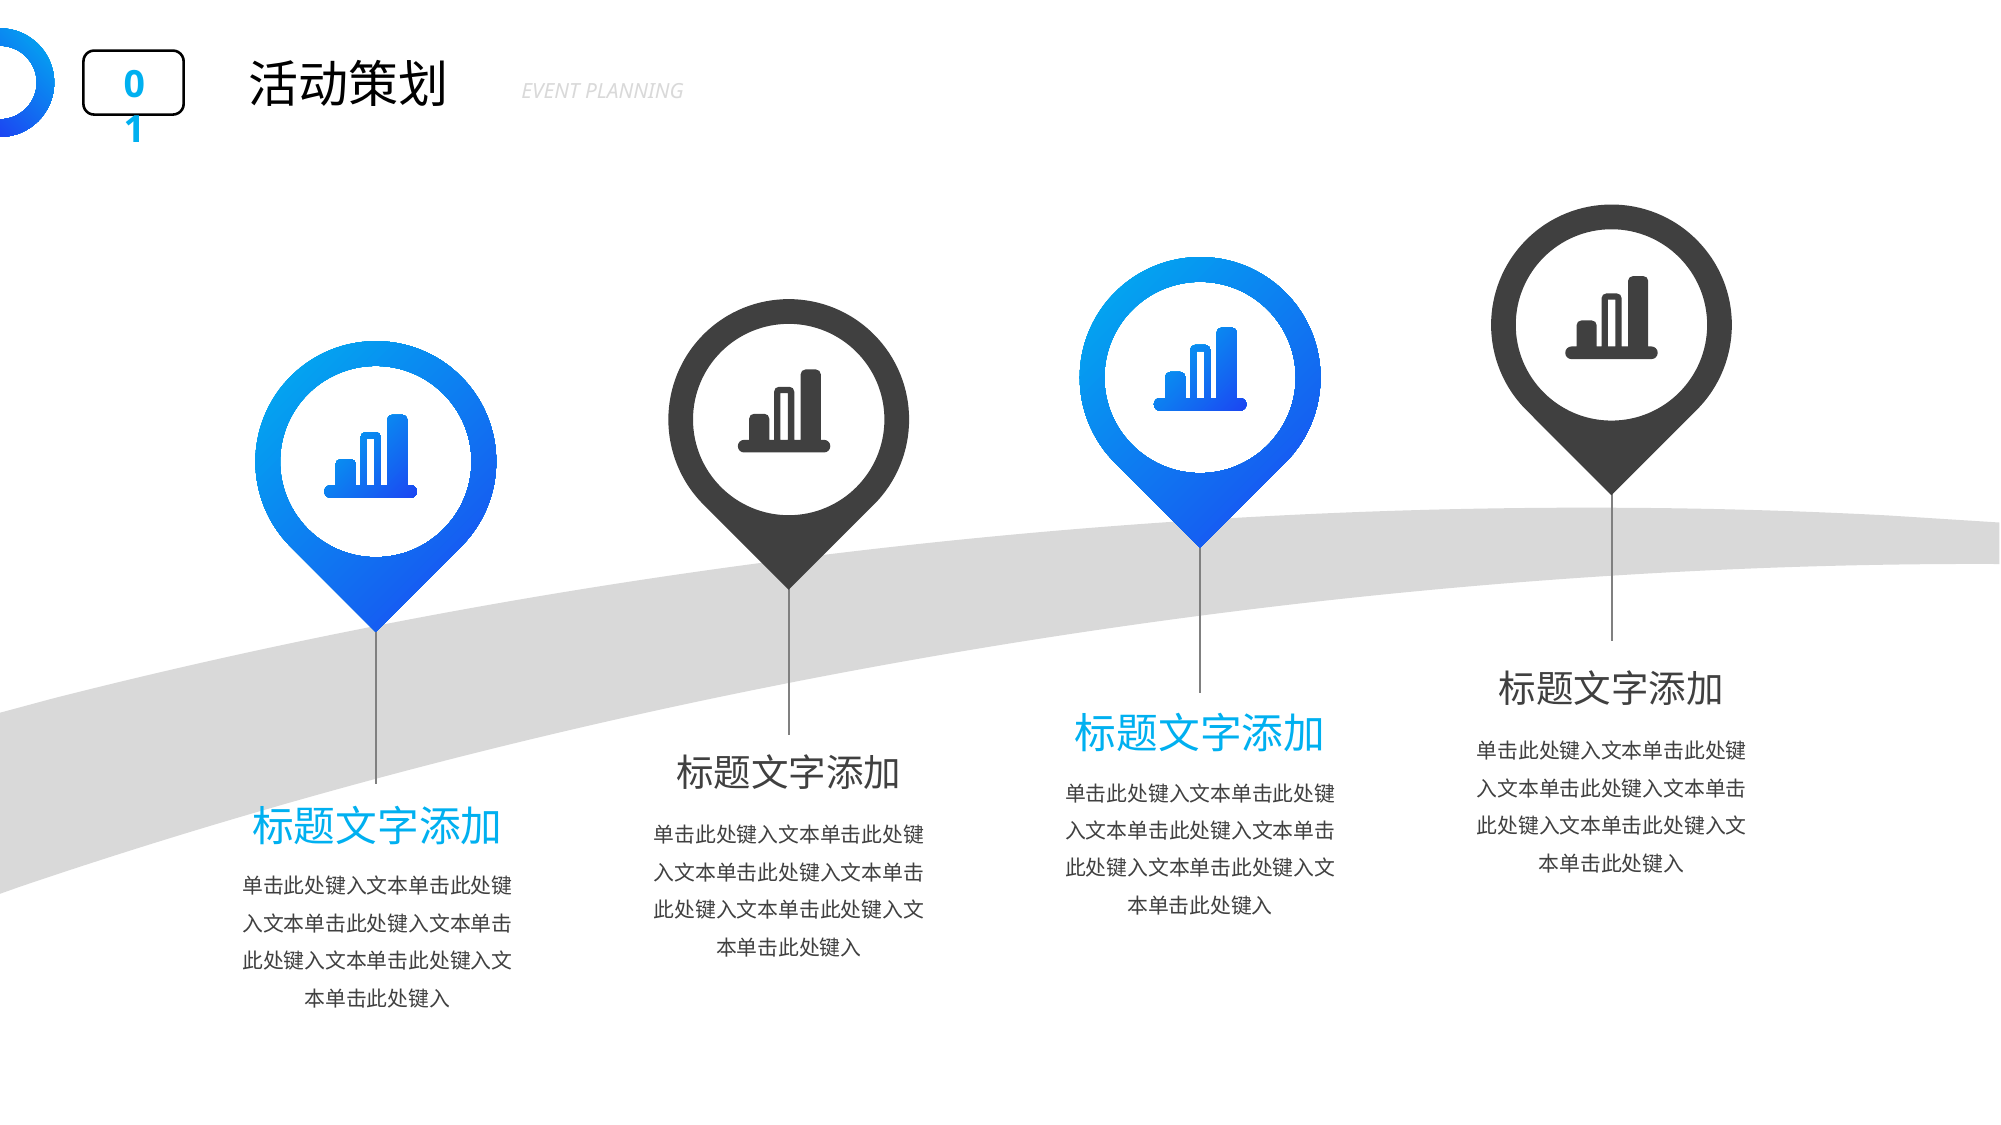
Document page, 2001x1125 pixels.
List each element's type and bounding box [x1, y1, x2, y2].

text_box [0, 657, 222, 895]
text_box [83, 44, 801, 121]
text_box [222, 341, 533, 1016]
text_box [1044, 256, 1356, 923]
text_box [1456, 204, 1767, 881]
text_box [1767, 509, 2000, 569]
text_box [533, 580, 633, 740]
text_box [0, 27, 56, 138]
text_box [633, 299, 944, 965]
text_box [944, 530, 1044, 656]
text_box [1356, 508, 1456, 599]
